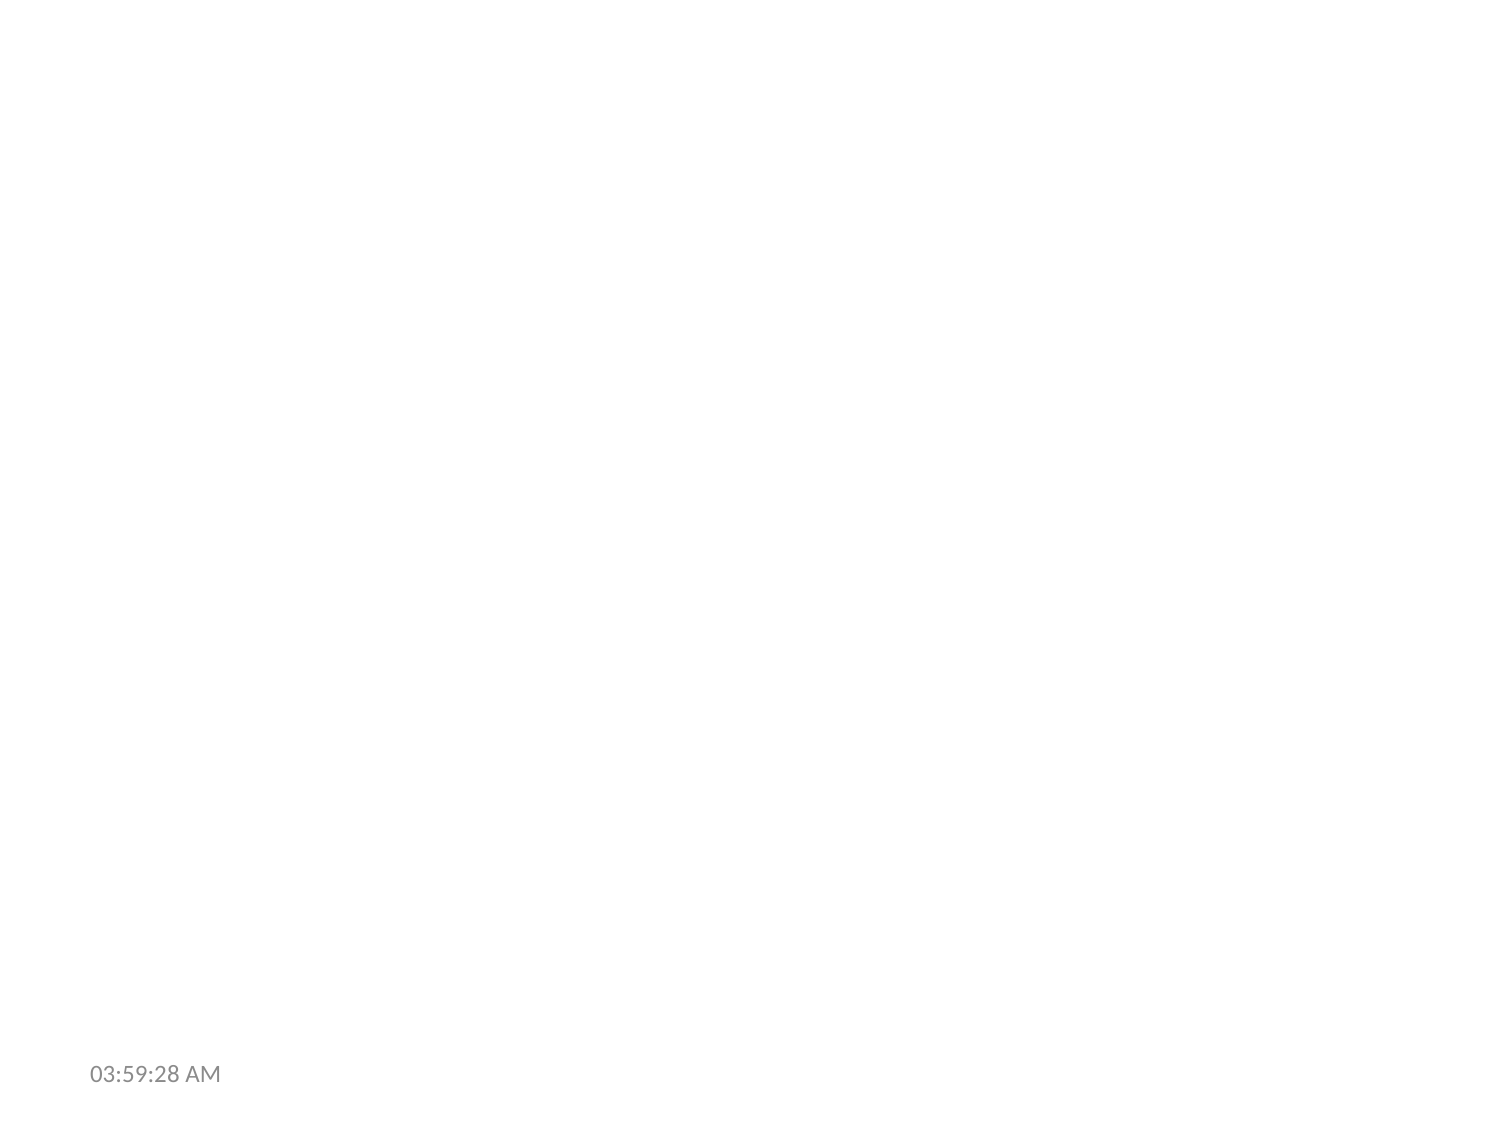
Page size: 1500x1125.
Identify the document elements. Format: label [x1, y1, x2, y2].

slide_number [75, 1042, 425, 1103]
